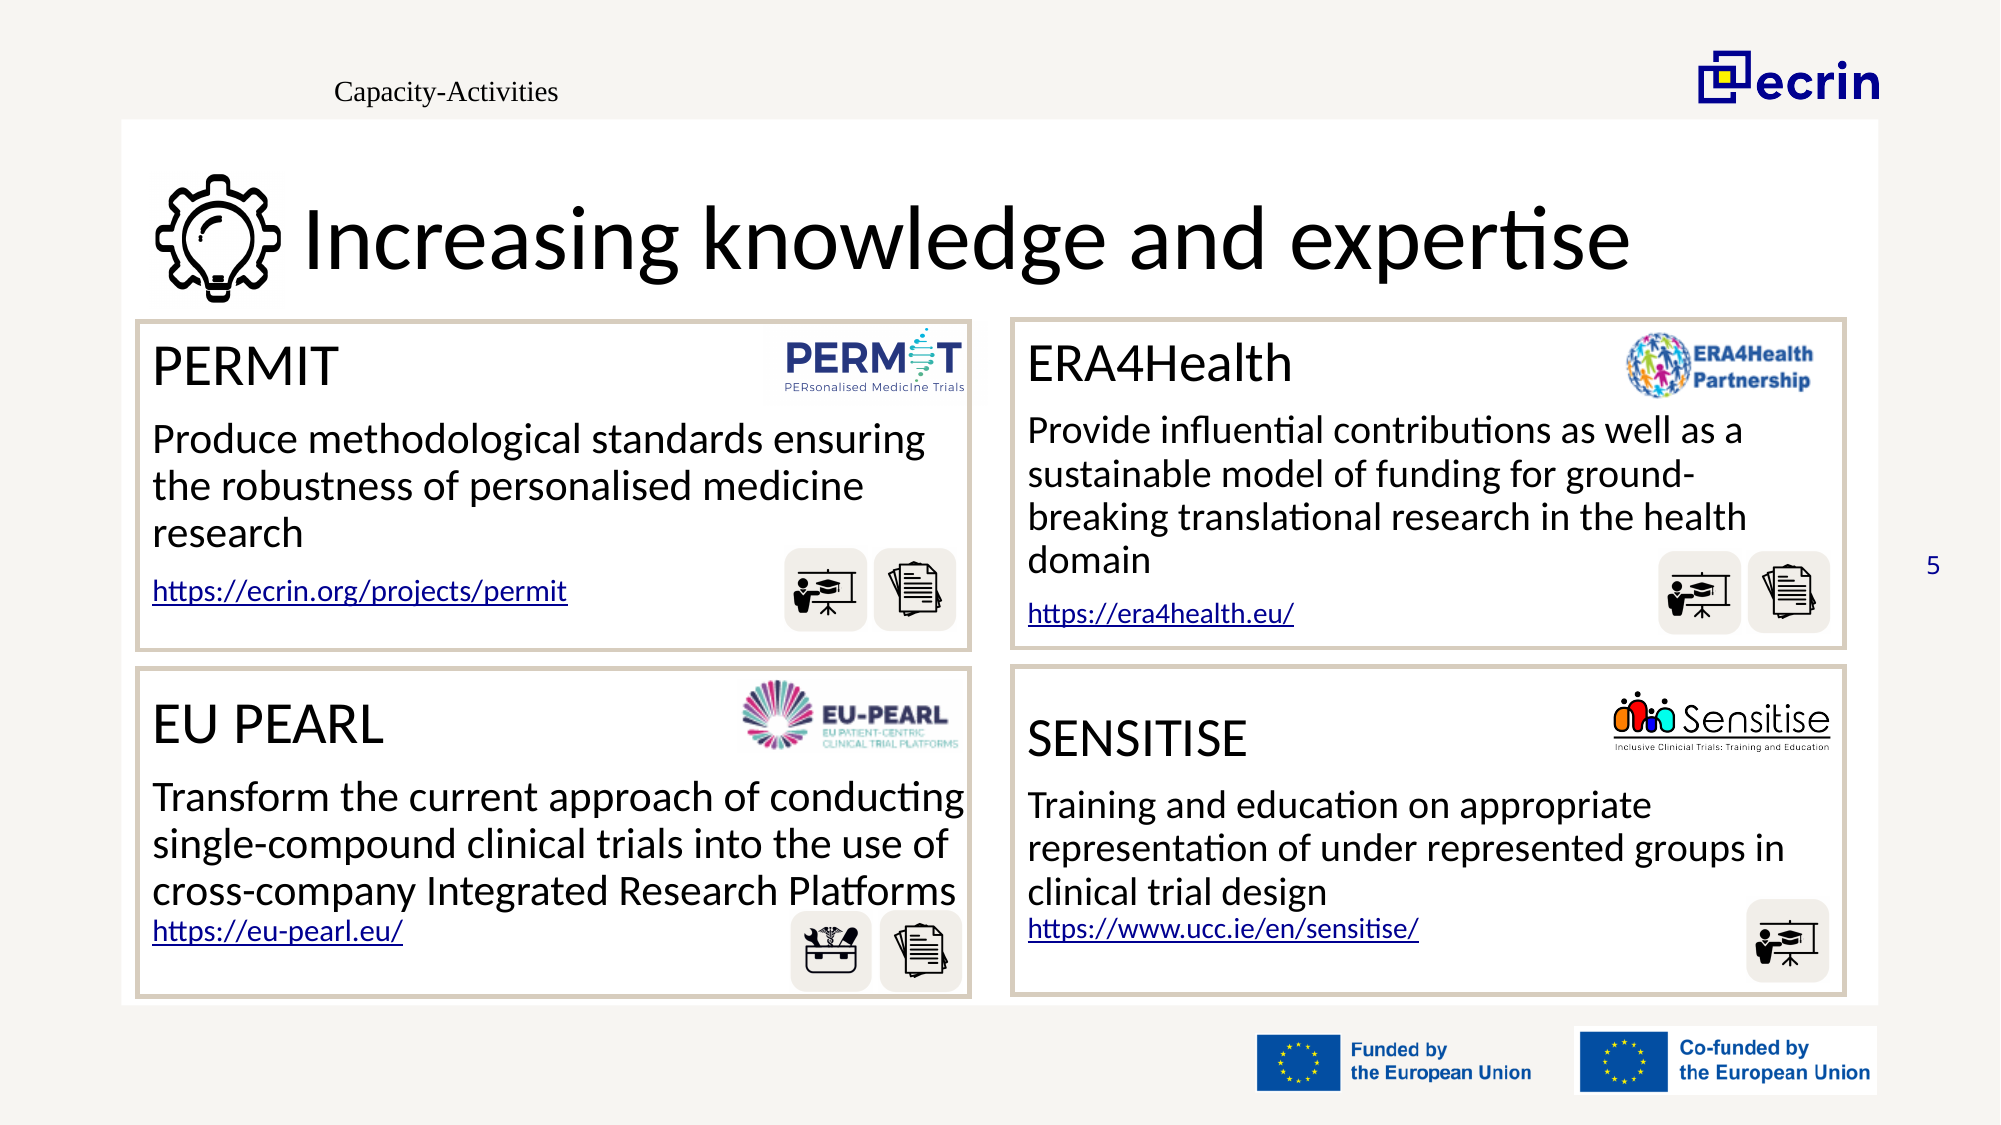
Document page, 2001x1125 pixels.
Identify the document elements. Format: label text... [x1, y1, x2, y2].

list ERA4Health Provide influential contributions as well as a sustainable model of funding for ground-breaking translational research in the health domain https://era4health.eu/ SENSITISE Training and education on appropriate representation of under represented groups in clinical trial design https://www.ucc.ie/en/sensitise/ [1012, 762, 1849, 1001]
picture [149, 171, 285, 309]
picture [1595, 681, 1849, 762]
picture [789, 909, 873, 993]
title Increasing knowledge and expertise [137, 158, 1863, 323]
picture [1620, 323, 1830, 410]
list ERA4Health Provide influential contributions as well as a sustainable model of funding for ground-breaking translational research in the health domain https://era4health.eu/ SENSITISE Training and education on appropriate representation of under represented groups in clinical trial design https://www.ucc.ie/en/sensitise/ [1012, 326, 1849, 681]
text_box [136, 667, 970, 998]
list PERMIT Produce methodological standards ensuring the robustness of personalised medicine research https://ecrin.org/projects/permit EU PEARL Transform the current approach of conducting single-compound clinical trials into the use of cross-company Integrated Research Platforms https://eu-pearl.eu/ [137, 406, 988, 1001]
footer Capacity-Activities [108, 58, 784, 122]
text_box [1011, 319, 1846, 649]
picture [1253, 1031, 1550, 1094]
picture [737, 678, 963, 753]
picture [1746, 550, 1831, 634]
text_box [136, 321, 970, 651]
slide_number 5 [1894, 532, 1973, 600]
text_box [1011, 665, 1846, 996]
picture [1746, 896, 1830, 983]
picture [1658, 548, 1742, 635]
picture [1681, 33, 1902, 121]
picture [872, 547, 957, 632]
picture [1574, 1026, 1877, 1095]
picture [878, 909, 963, 993]
picture [763, 321, 988, 406]
picture [784, 545, 868, 632]
